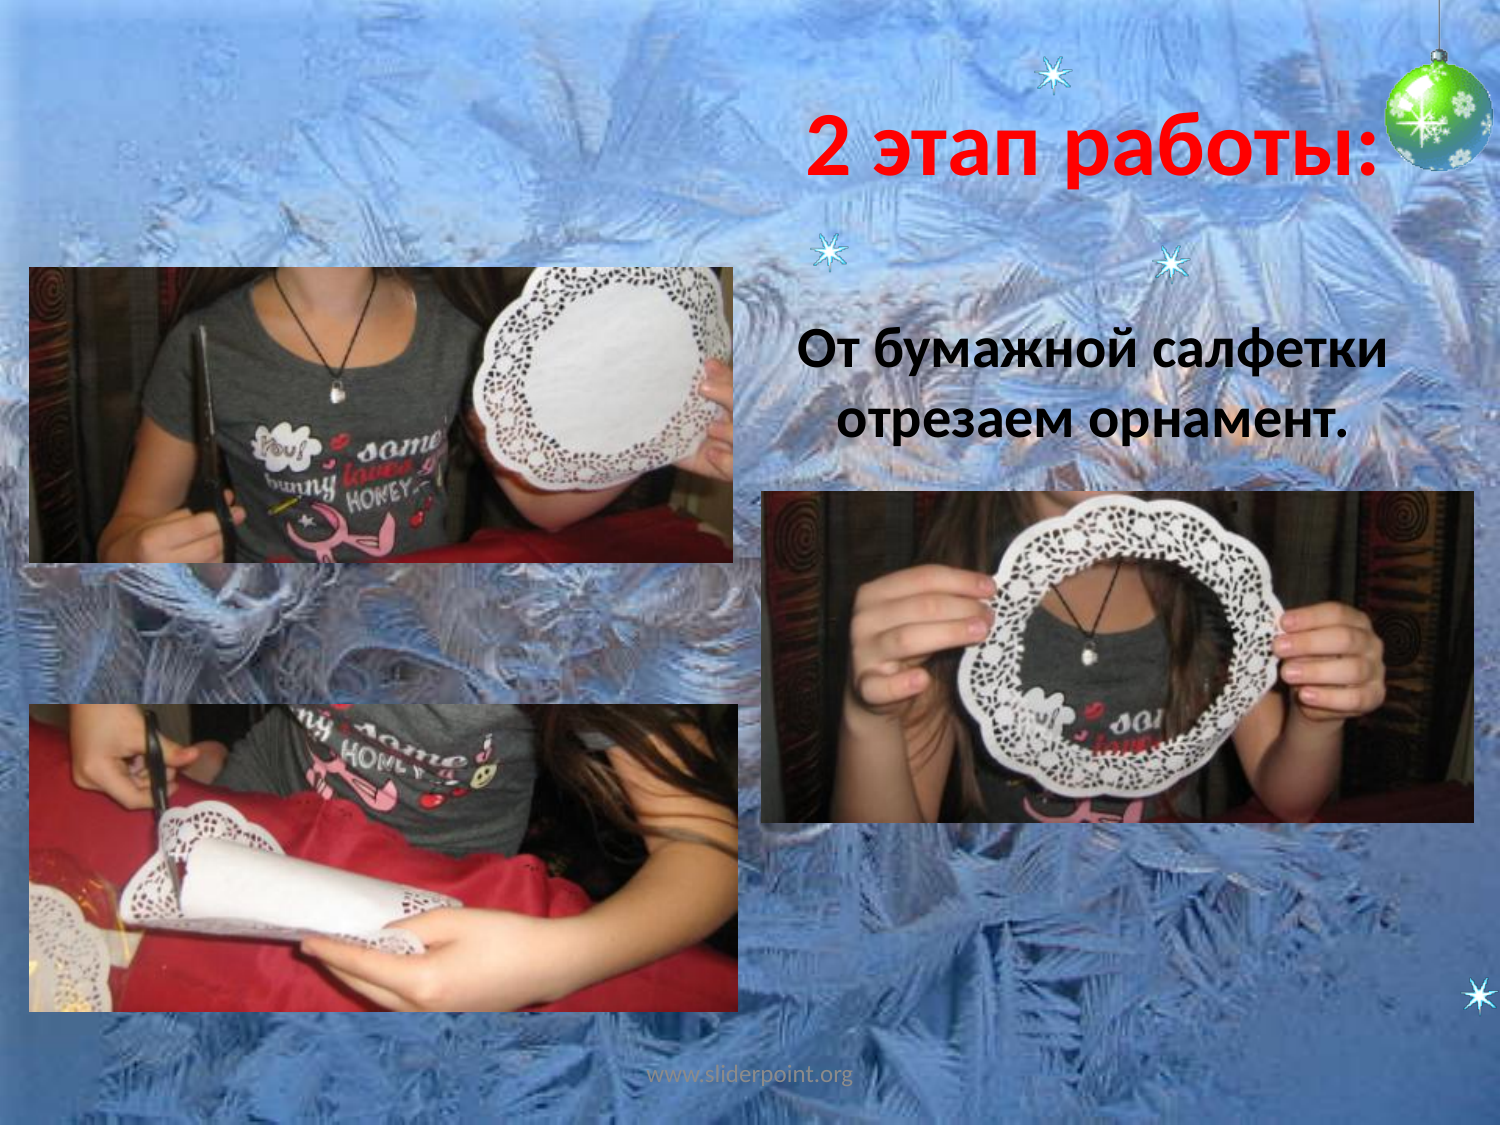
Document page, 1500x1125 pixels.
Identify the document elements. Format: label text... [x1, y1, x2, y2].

footer www.sliderpoint.org [512, 1042, 988, 1103]
list От бумажной салфетки отрезаем орнамент. [761, 251, 1425, 457]
title 2 этап работы: [761, 45, 1425, 233]
picture [0, 0, 1500, 1125]
